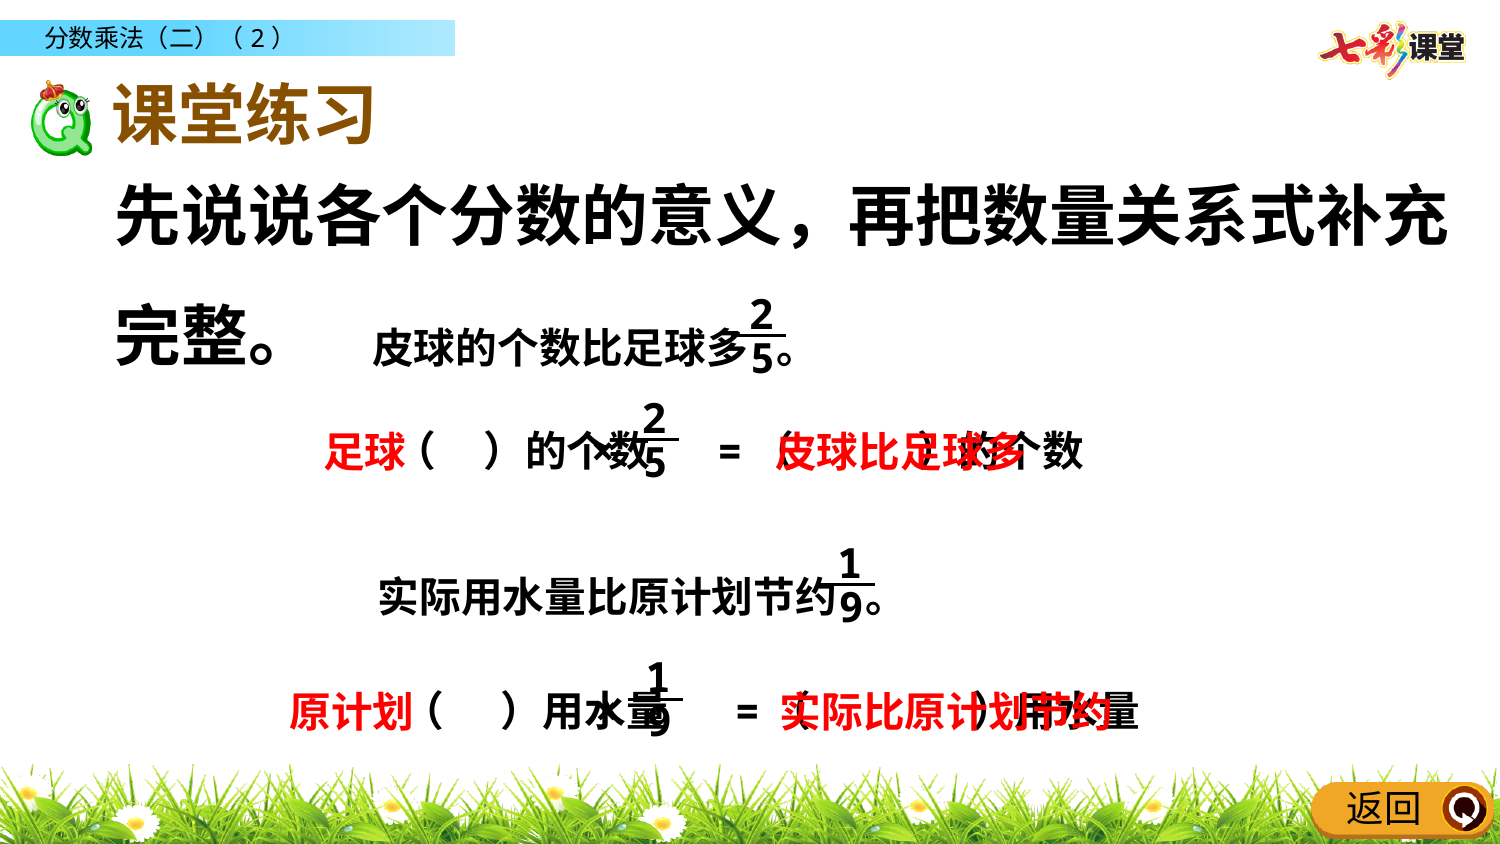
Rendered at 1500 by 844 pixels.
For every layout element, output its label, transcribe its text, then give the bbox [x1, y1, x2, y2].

text_box 原计划 [274, 653, 430, 744]
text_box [570, 643, 686, 754]
text_box （ ）的个数 =（ ）的个数 [422, 399, 561, 483]
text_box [566, 383, 682, 494]
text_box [339, 279, 852, 390]
text_box 课堂练习 [100, 67, 404, 159]
text_box （ ）用水量 =（ ）用水量 [387, 652, 565, 743]
text_box 先说说各个分数的意义，再把数量关系式补充完整。 [100, 126, 1500, 382]
text_box 实际比原计划节约 [764, 653, 1129, 744]
picture [0, 764, 1500, 844]
text_box （ ）的个数 =（ ）的个数 [857, 392, 1100, 483]
text_box 皮球比足球多 [760, 393, 1041, 484]
picture [31, 80, 92, 156]
picture [1316, 20, 1468, 80]
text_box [343, 528, 943, 639]
text_box （ ）用水量 =（ ）用水量 [689, 652, 1156, 743]
text_box 足球 [308, 393, 422, 484]
text_box （ ）的个数 =（ ）的个数 [687, 399, 760, 483]
